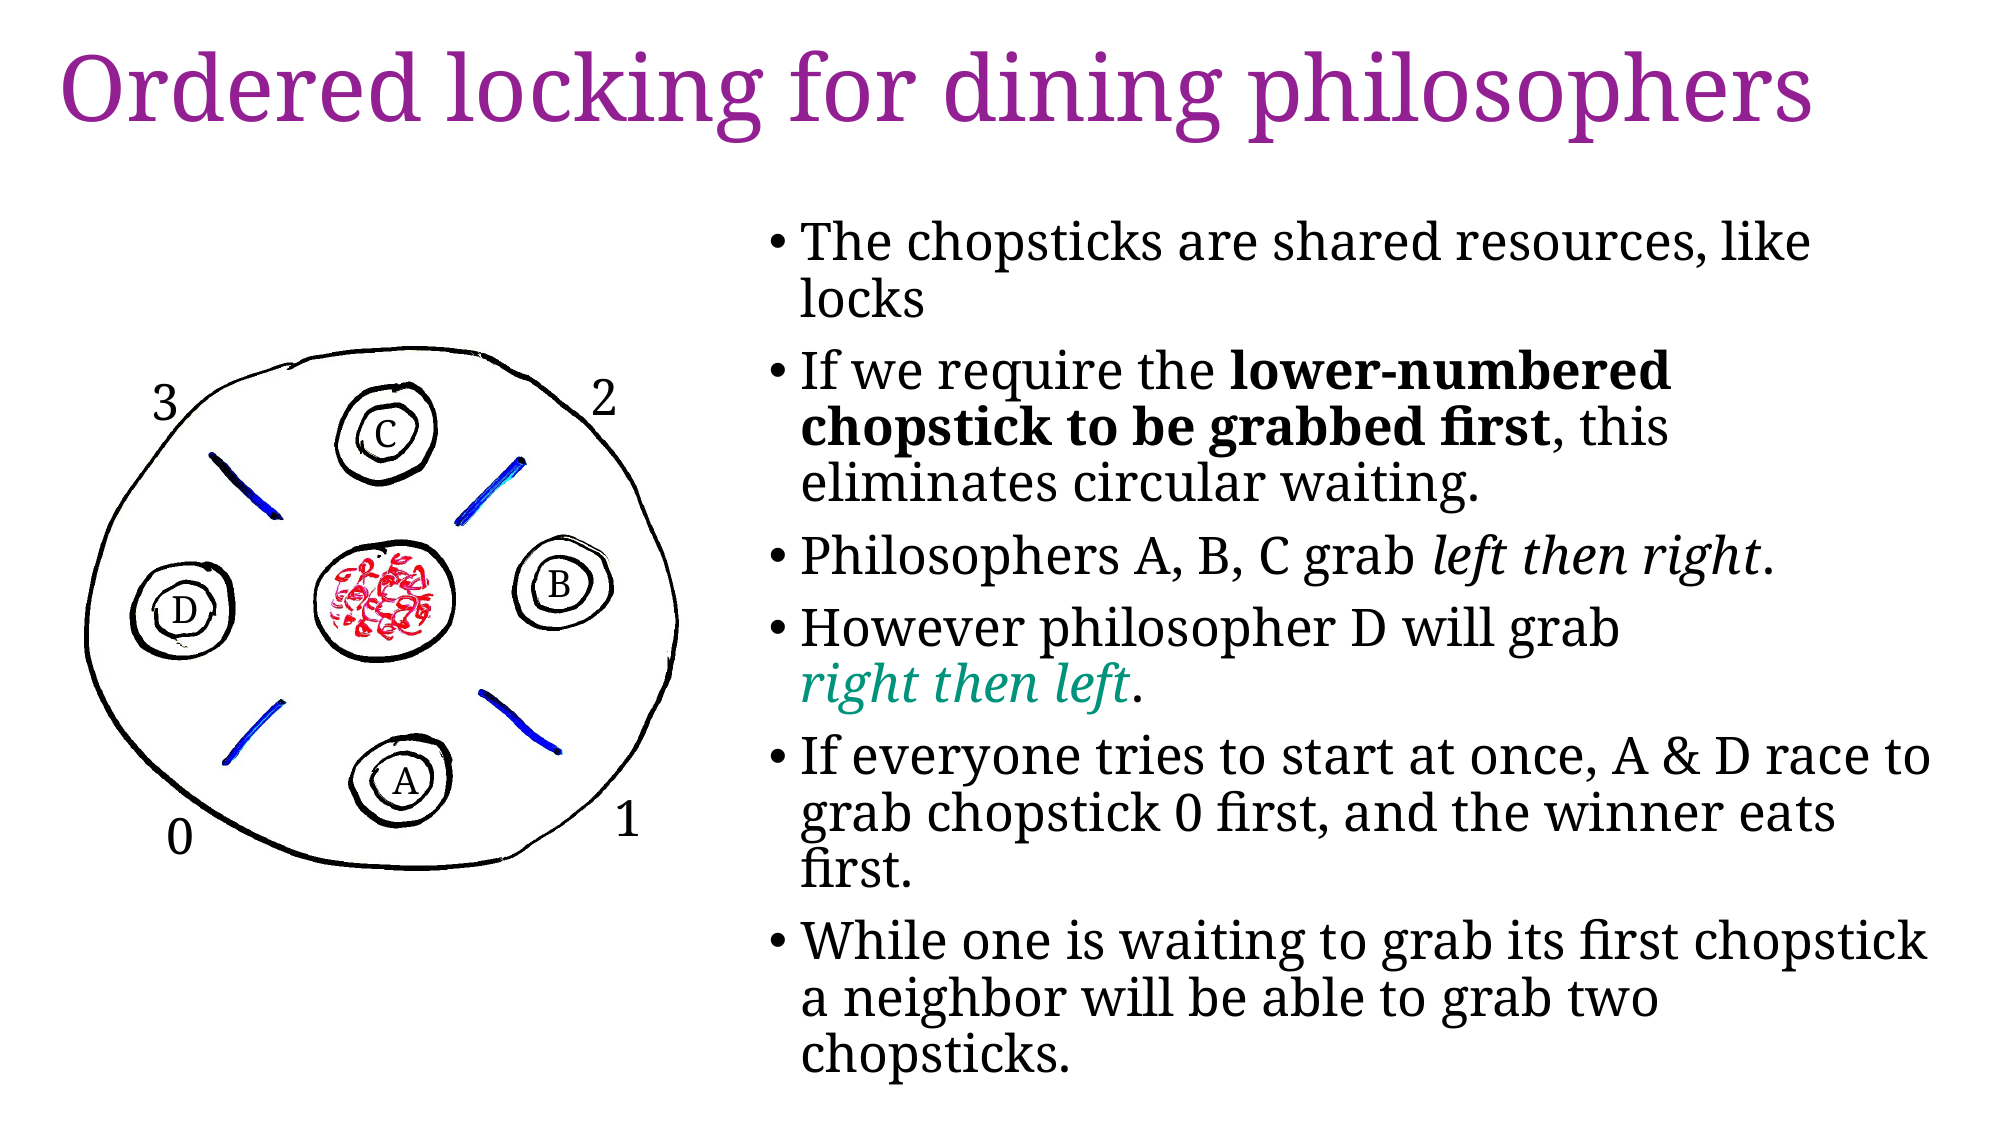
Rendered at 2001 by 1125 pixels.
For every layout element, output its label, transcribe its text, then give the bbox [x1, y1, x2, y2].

title Ordered locking for dining philosophers [43, 25, 1953, 158]
list The chopsticks are shared resources, like locks If we require the lower-numbered chopstick to be grabbed first, this eliminates circular waiting. Philosophers A, B, C grab left then right. However philosopher D will grab right then left. If everyone tries to start at once, A & D race to grab chopstick 0 first, and the winner eats first. While one is waiting to grab its first chopstick a neighbor will be able to grab two chopsticks. [753, 208, 1953, 1101]
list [71, 337, 690, 885]
